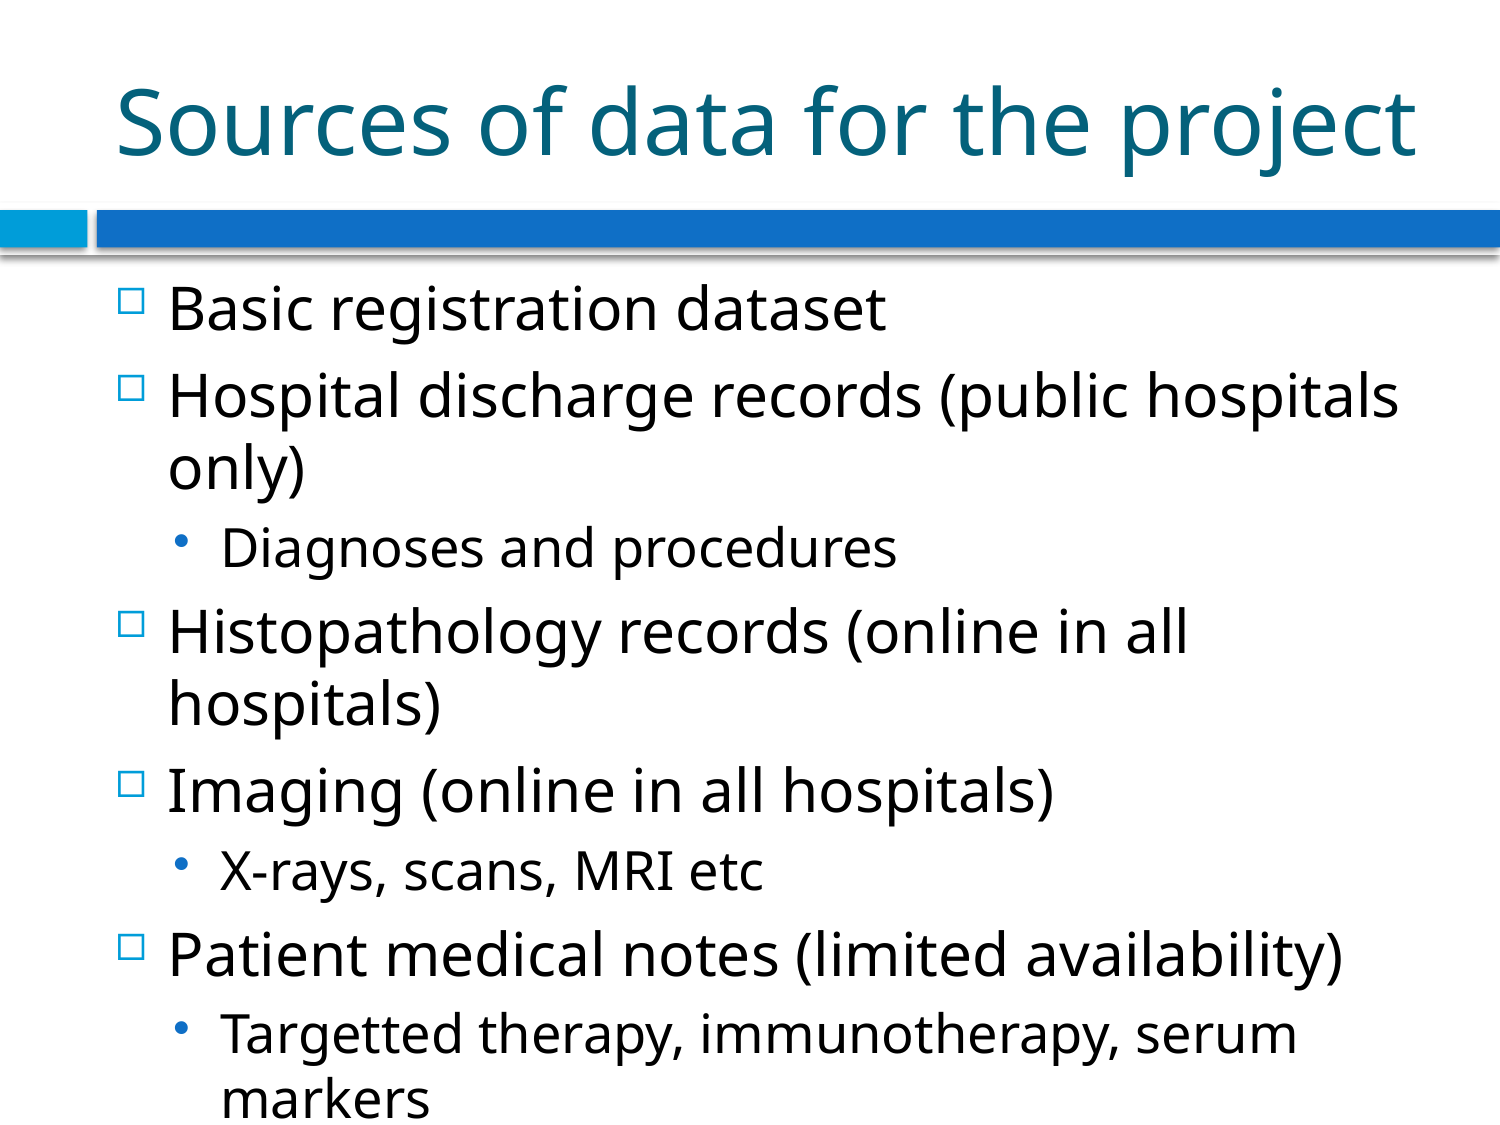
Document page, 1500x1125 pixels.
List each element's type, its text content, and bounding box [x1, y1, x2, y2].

title Sources of data for the project [100, 37, 1438, 200]
list Basic registration dataset Hospital discharge records (public hospitals only) Diagnoses and procedures Histopathology records (online in all hospitals) Imaging (online in all hospitals) X-rays, scans, MRI etc Patient medical notes (limited availability) Targetted therapy, immunotherapy, serum markers [100, 262, 1438, 1000]
